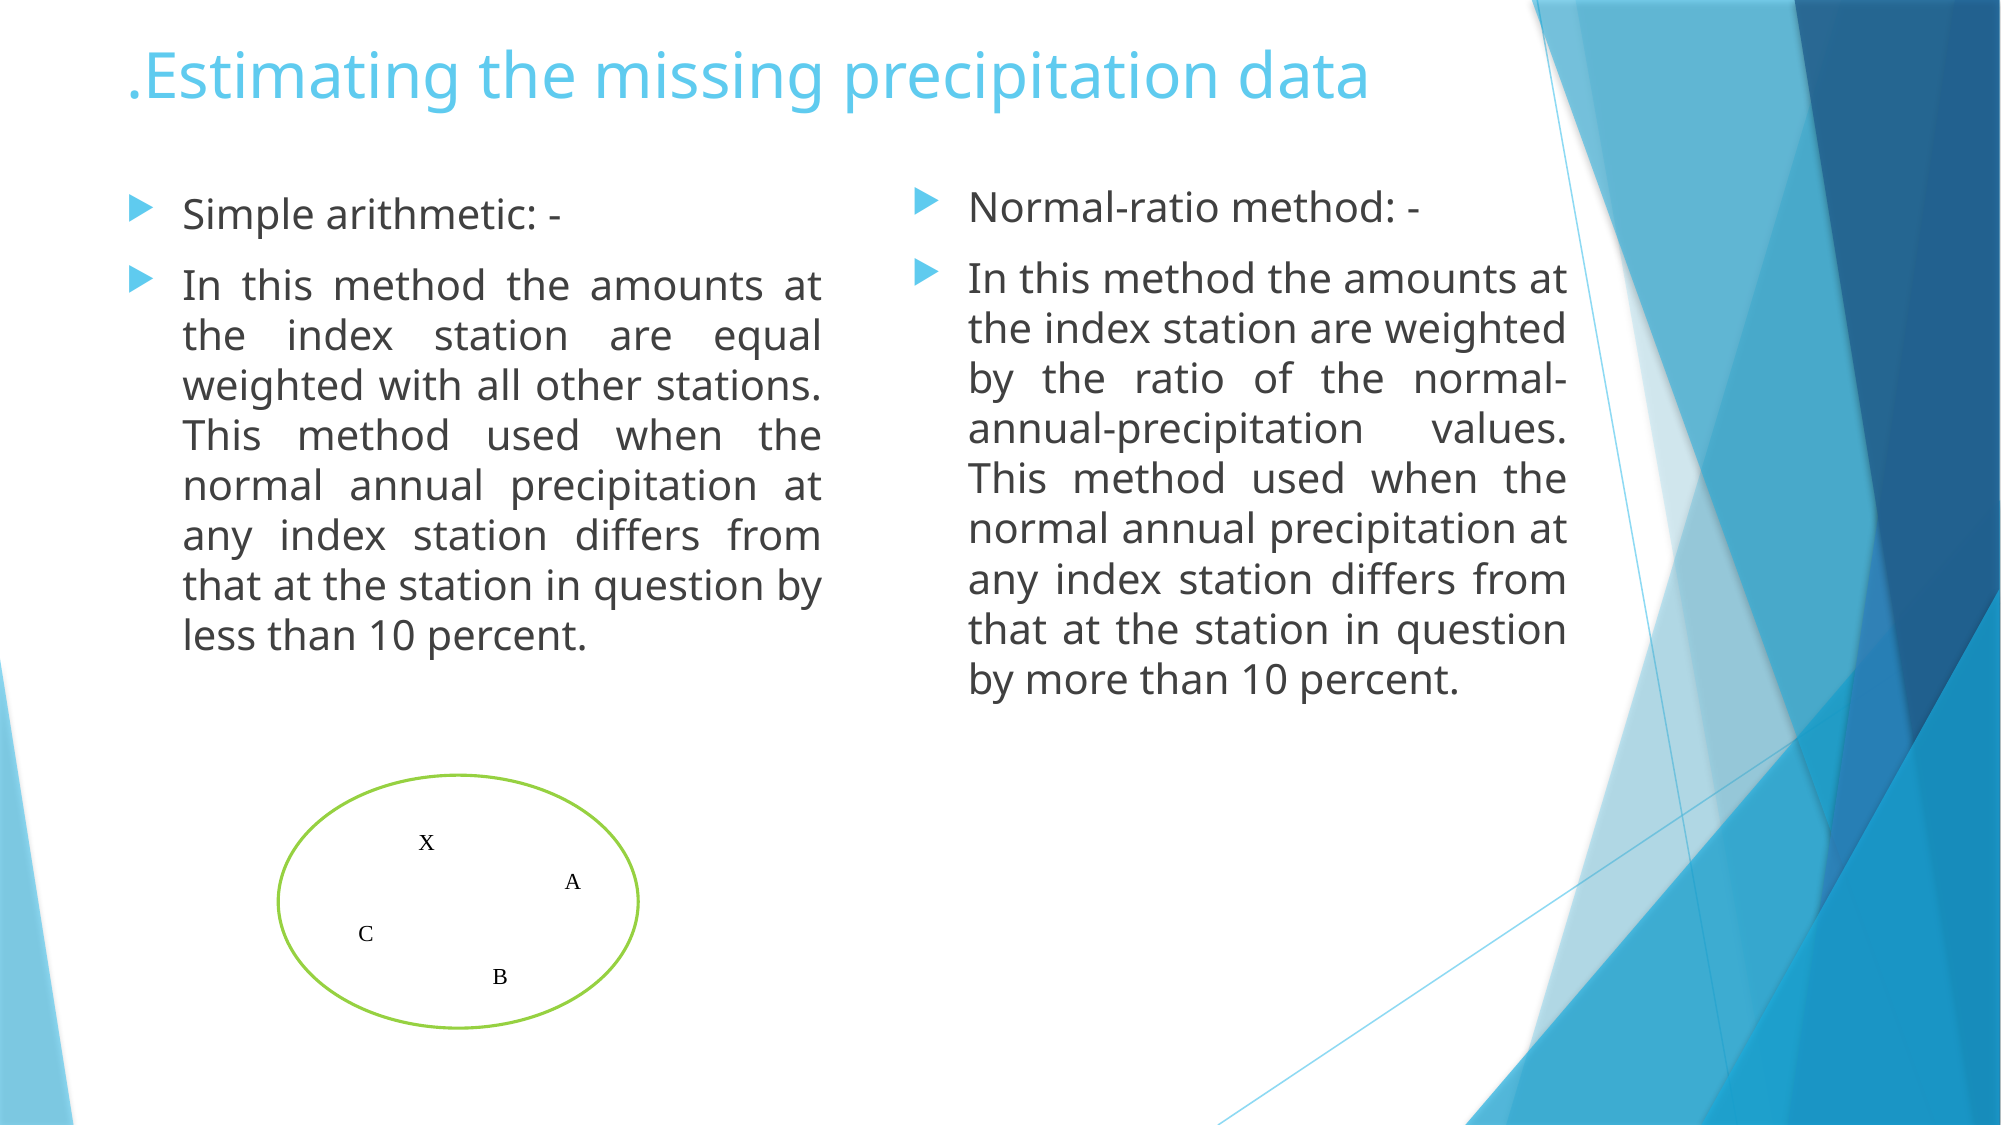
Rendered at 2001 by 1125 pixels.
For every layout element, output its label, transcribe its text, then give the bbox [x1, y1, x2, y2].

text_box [277, 774, 639, 1029]
title Estimating the missing precipitation data. [111, 27, 1583, 174]
